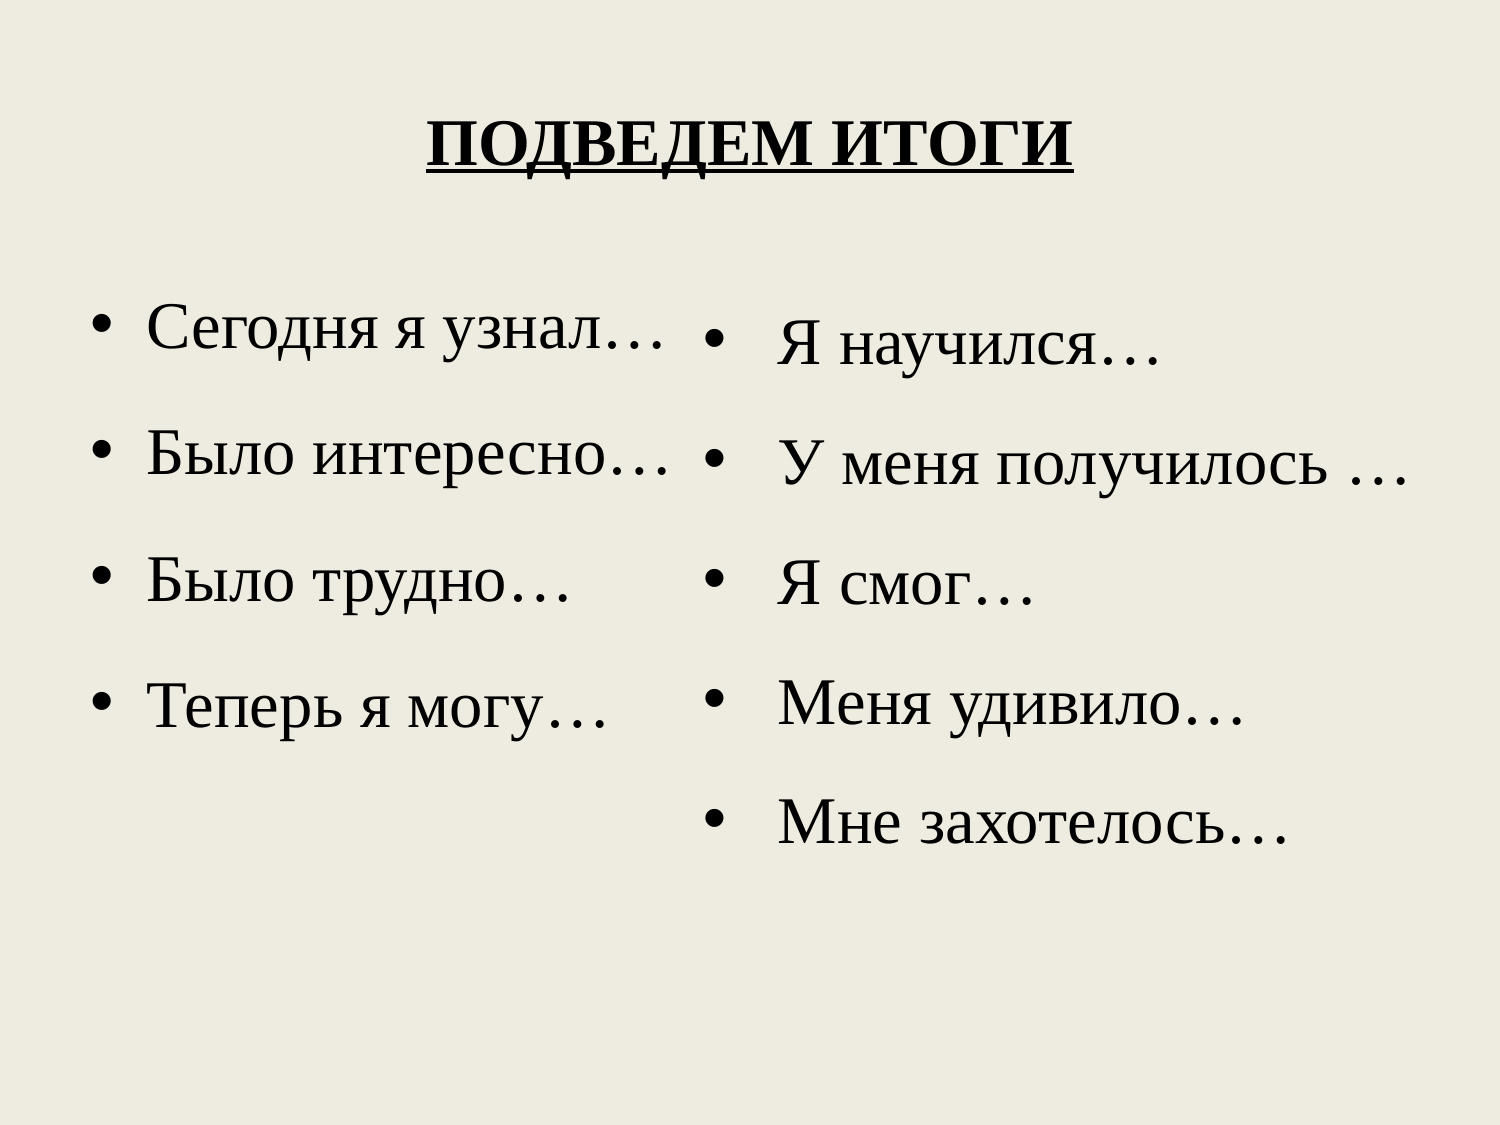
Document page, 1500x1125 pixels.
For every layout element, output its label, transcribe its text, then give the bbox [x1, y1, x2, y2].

text_box Я научился… У меня получилось … Я смог… Меня удивило… Мне захотелось… [688, 250, 1459, 910]
title ПОДВЕДЕМ ИТОГИ [75, 45, 1425, 233]
list Сегодня я узнал… Было интересно… Было трудно… Теперь я могу… [75, 262, 715, 1005]
